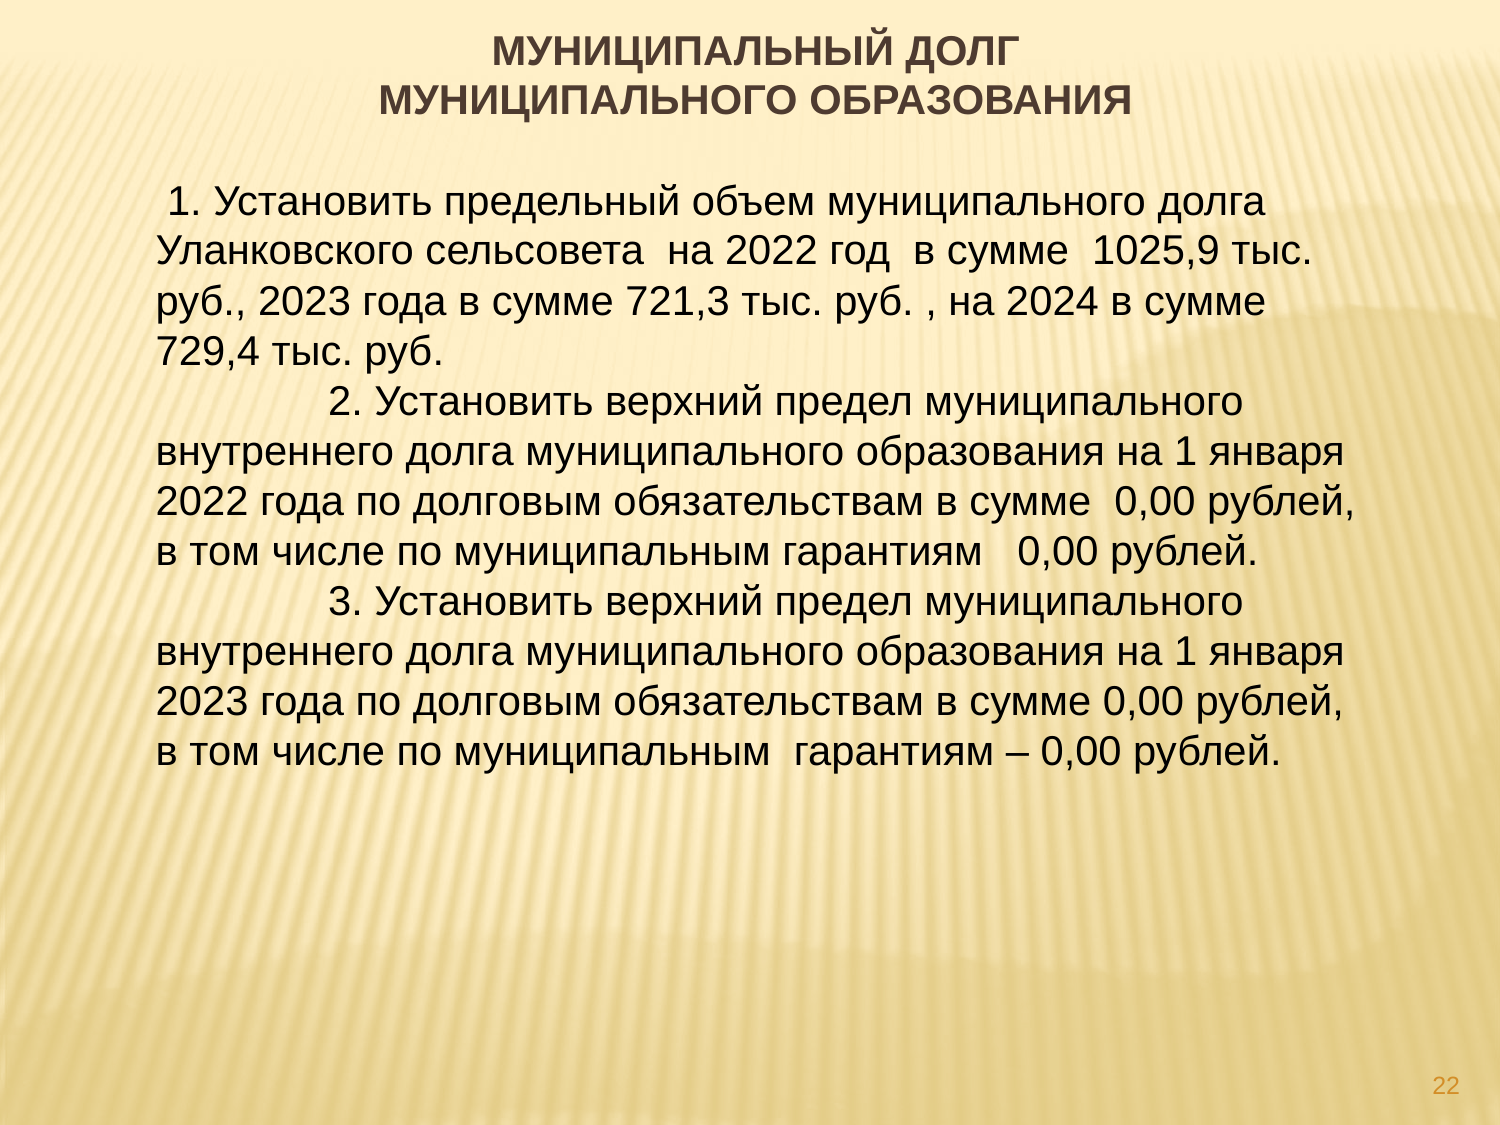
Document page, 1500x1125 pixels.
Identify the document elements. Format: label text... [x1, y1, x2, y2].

text_box МУНИЦИПАЛЬНЫЙ ДОЛГ МУНИЦИПАЛЬНОГО ОБРАЗОВАНИЯ 1. Установить предельный объем муниципального долга Уланковского сельсовета на 2022 год в сумме 1025,9 тыс. руб., 2023 года в сумме 721,3 тыс. руб. , на 2024 в сумме 729,4 тыс. руб. 2. Установить верхний предел муниципального внутреннего долга муниципального образования на 1 января 2022 года по долговым обязательствам в сумме 0,00 рублей, в том числе по муниципальным гарантиям 0,00 рублей. 3. Установить верхний предел муниципального внутреннего долга муниципального образования на 1 января 2023 года по долговым обязательствам в сумме 0,00 рублей, в том числе по муниципальным гарантиям – 0,00 рублей. [140, 15, 1371, 1084]
slide_number 22 [1350, 1062, 1475, 1103]
